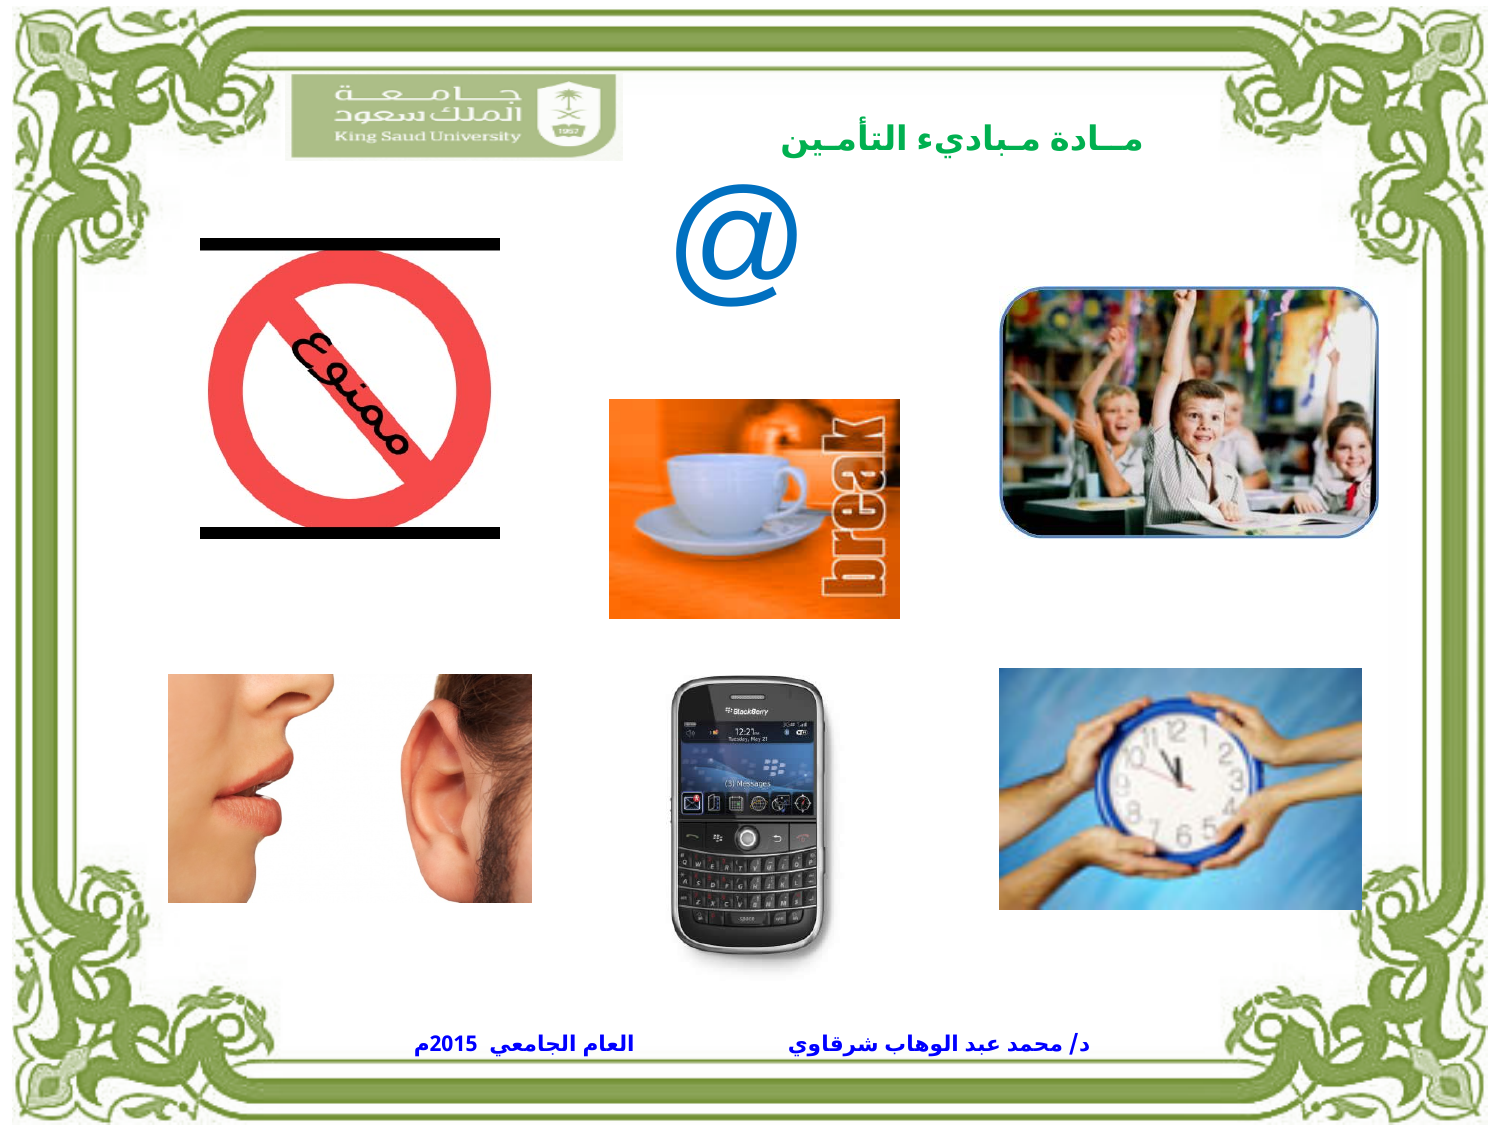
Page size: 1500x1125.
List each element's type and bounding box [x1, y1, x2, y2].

list [608, 399, 901, 619]
picture [12, 6, 1488, 1125]
